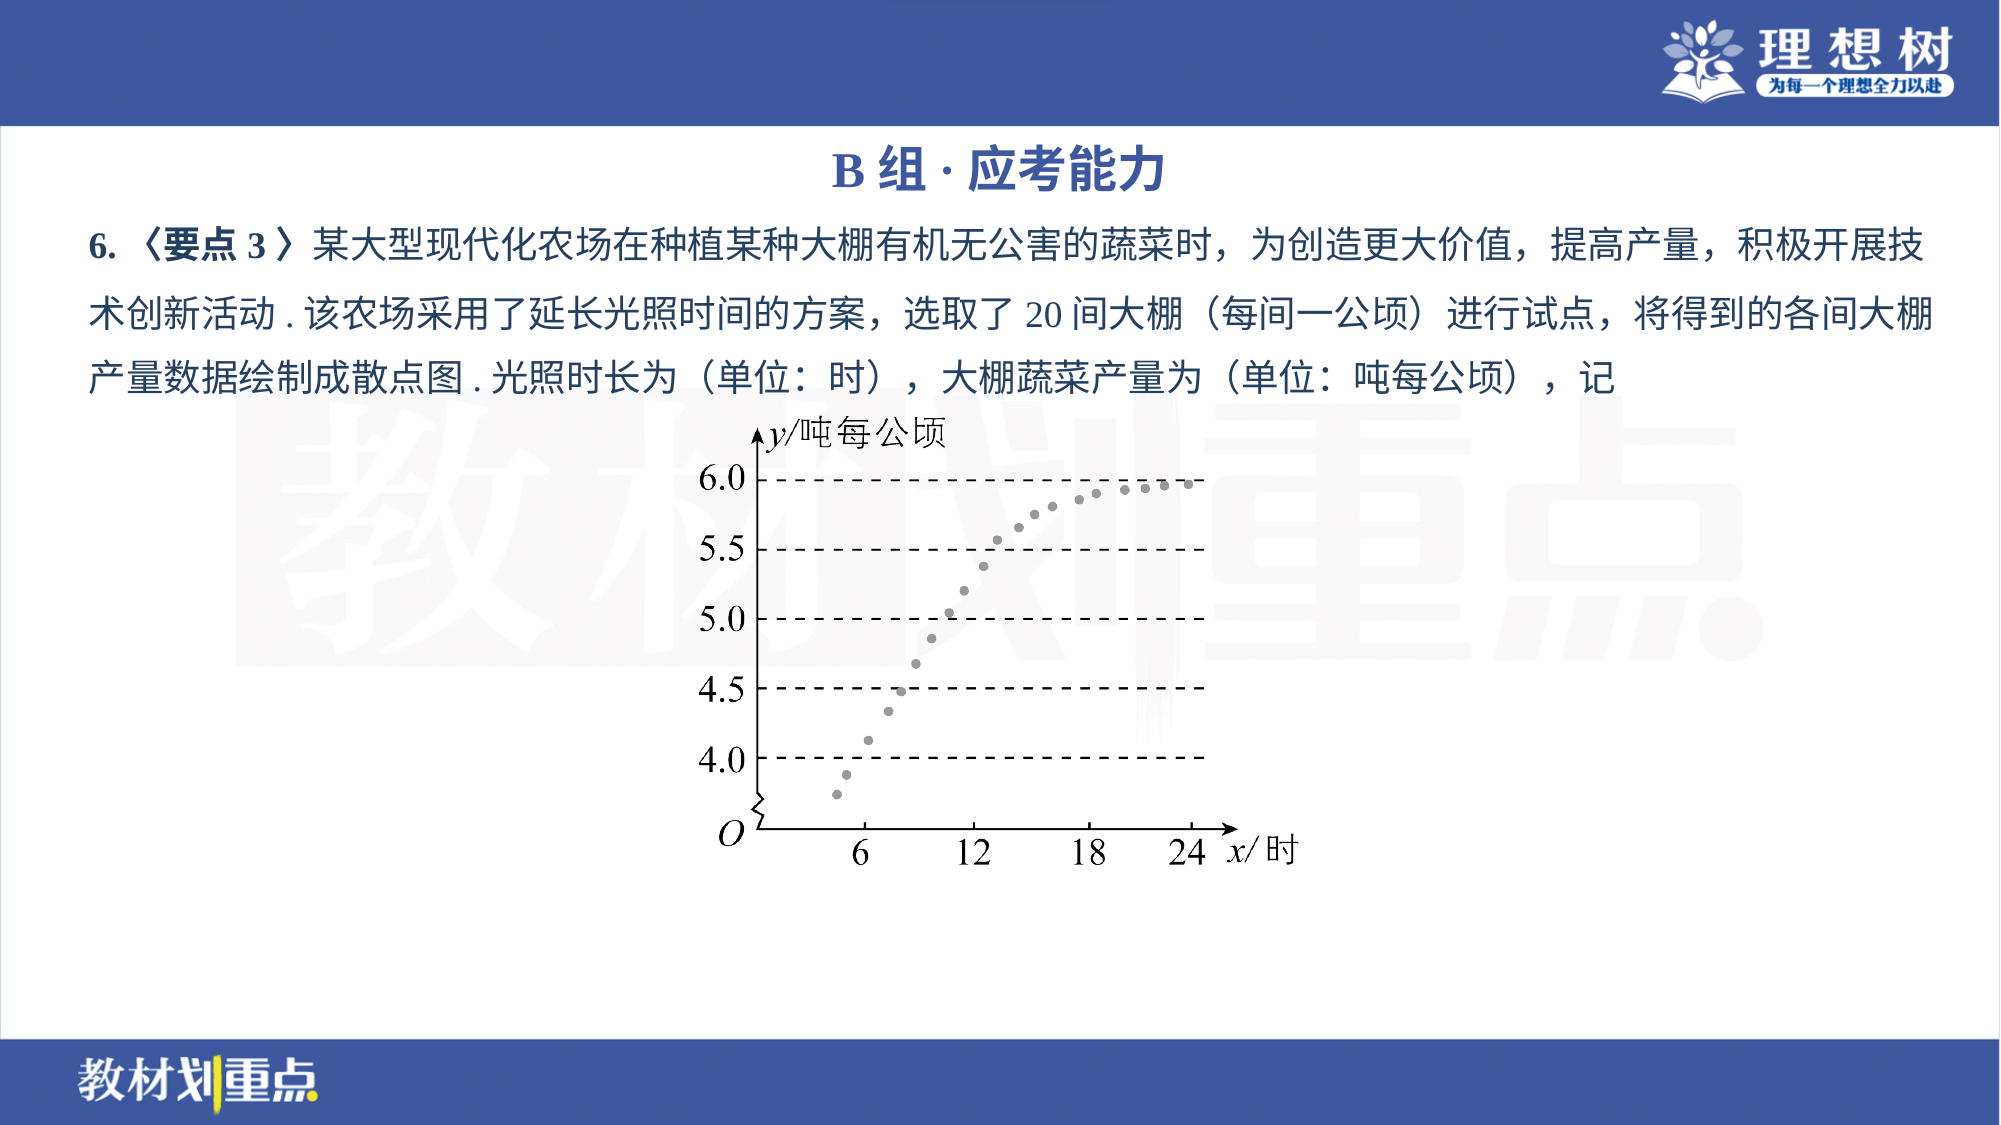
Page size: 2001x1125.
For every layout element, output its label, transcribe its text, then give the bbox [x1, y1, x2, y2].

picture [0, 0, 2000, 1125]
text_box B组·应考能力 [88, 135, 1911, 196]
